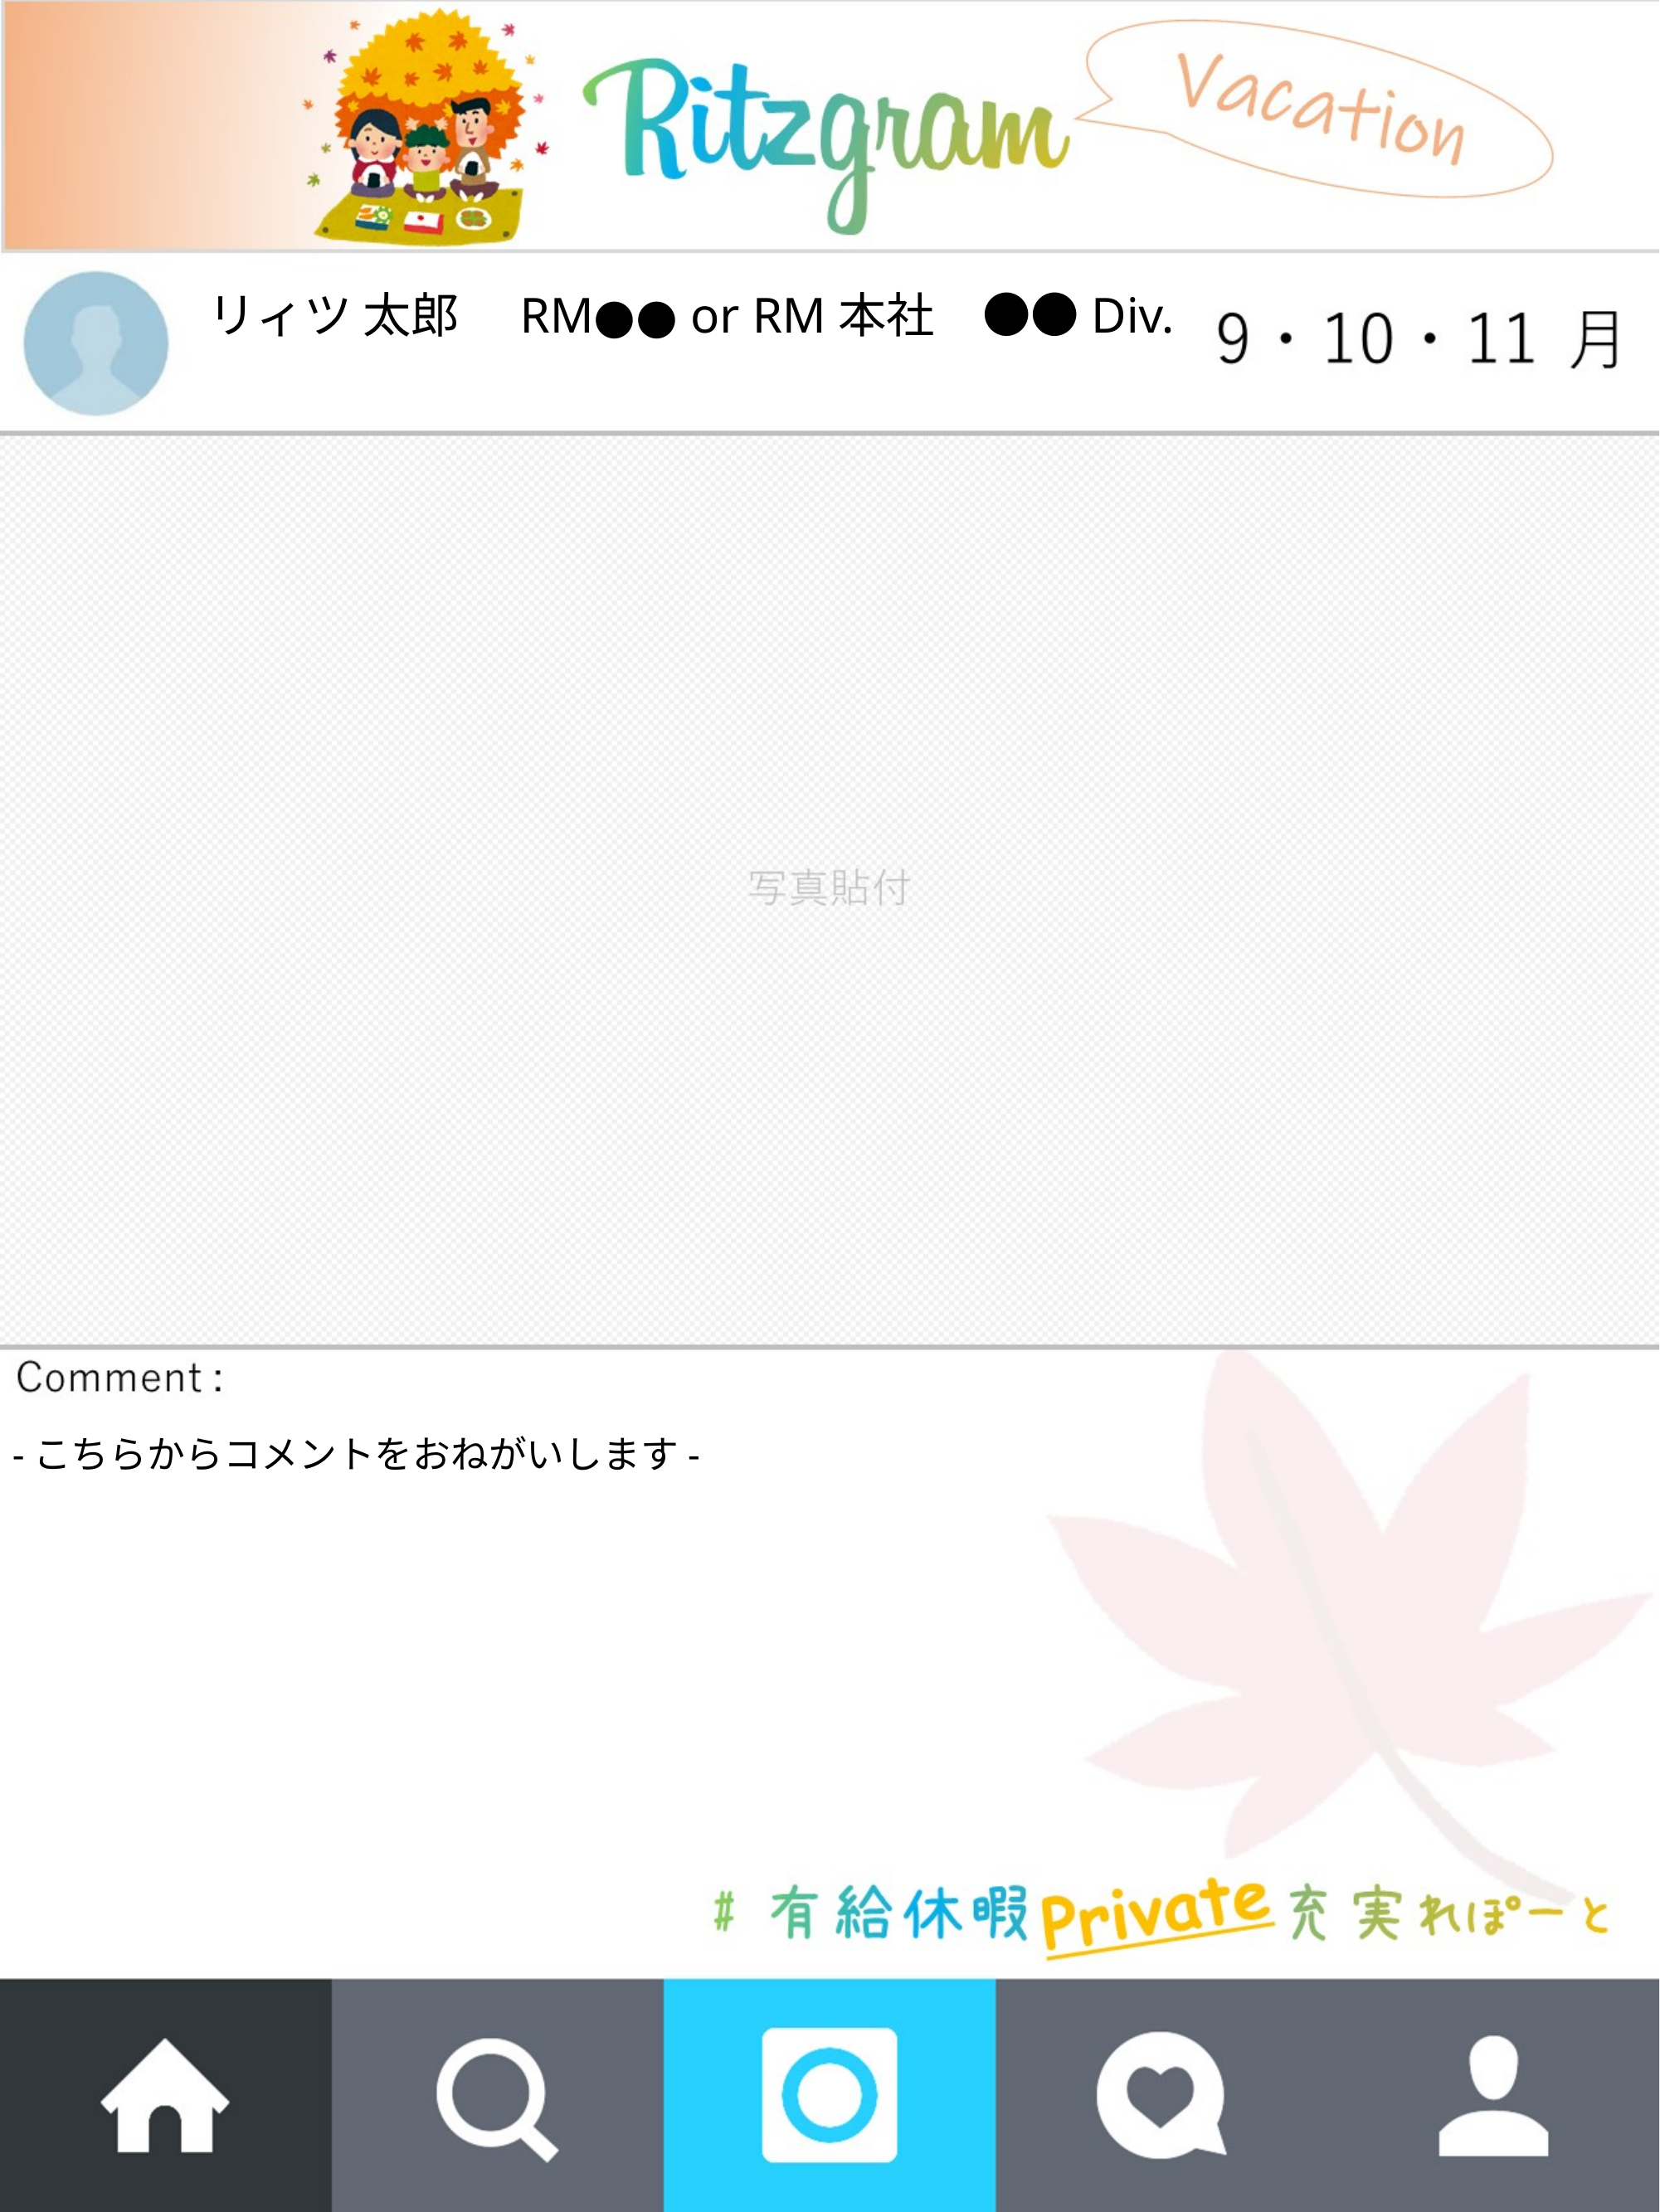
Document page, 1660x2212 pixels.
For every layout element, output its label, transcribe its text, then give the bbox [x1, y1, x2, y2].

picture [0, 0, 1660, 2212]
text_box -こちらからコメントをおねがいします- [0, 1423, 1659, 1856]
text_box リィツ 太郎 RM●● or RM本社 ●●Div. [194, 278, 1659, 403]
